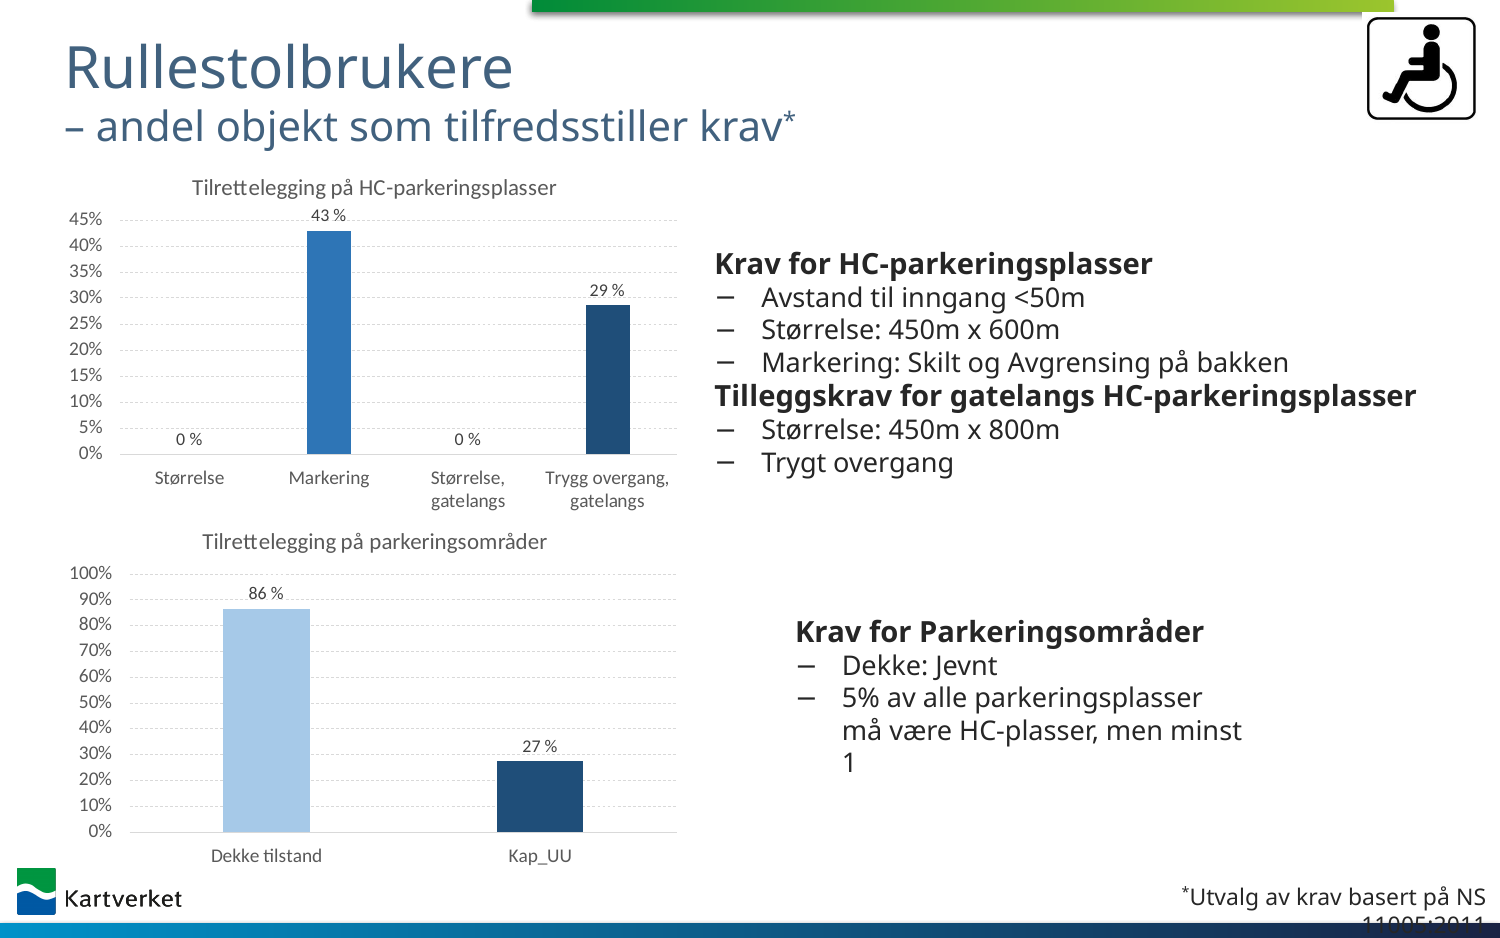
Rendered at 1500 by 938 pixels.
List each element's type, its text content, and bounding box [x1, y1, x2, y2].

text_box *Utvalg av krav basert på NS 11005:2011 [1068, 873, 1500, 938]
picture [62, 166, 688, 519]
text_box Rullestolbrukere – andel objekt som tilfredsstiller krav* [49, 25, 1431, 158]
text_box Krav for HC-parkeringsplasser Avstand til inngang <50m Størrelse: 450m x 600m Markering: Skilt og Avgrensing på bakken Tilleggskrav for gatelangs HC-parkeringsplasser Størrelse: 450m x 800m Trygt overgang [699, 237, 1433, 485]
picture [62, 520, 688, 874]
picture [1362, 12, 1481, 126]
text_box Krav for Parkeringsområder Dekke: Jevnt 5% av alle parkeringsplasser må være HC-plasser, men minst 1 [780, 605, 1261, 786]
